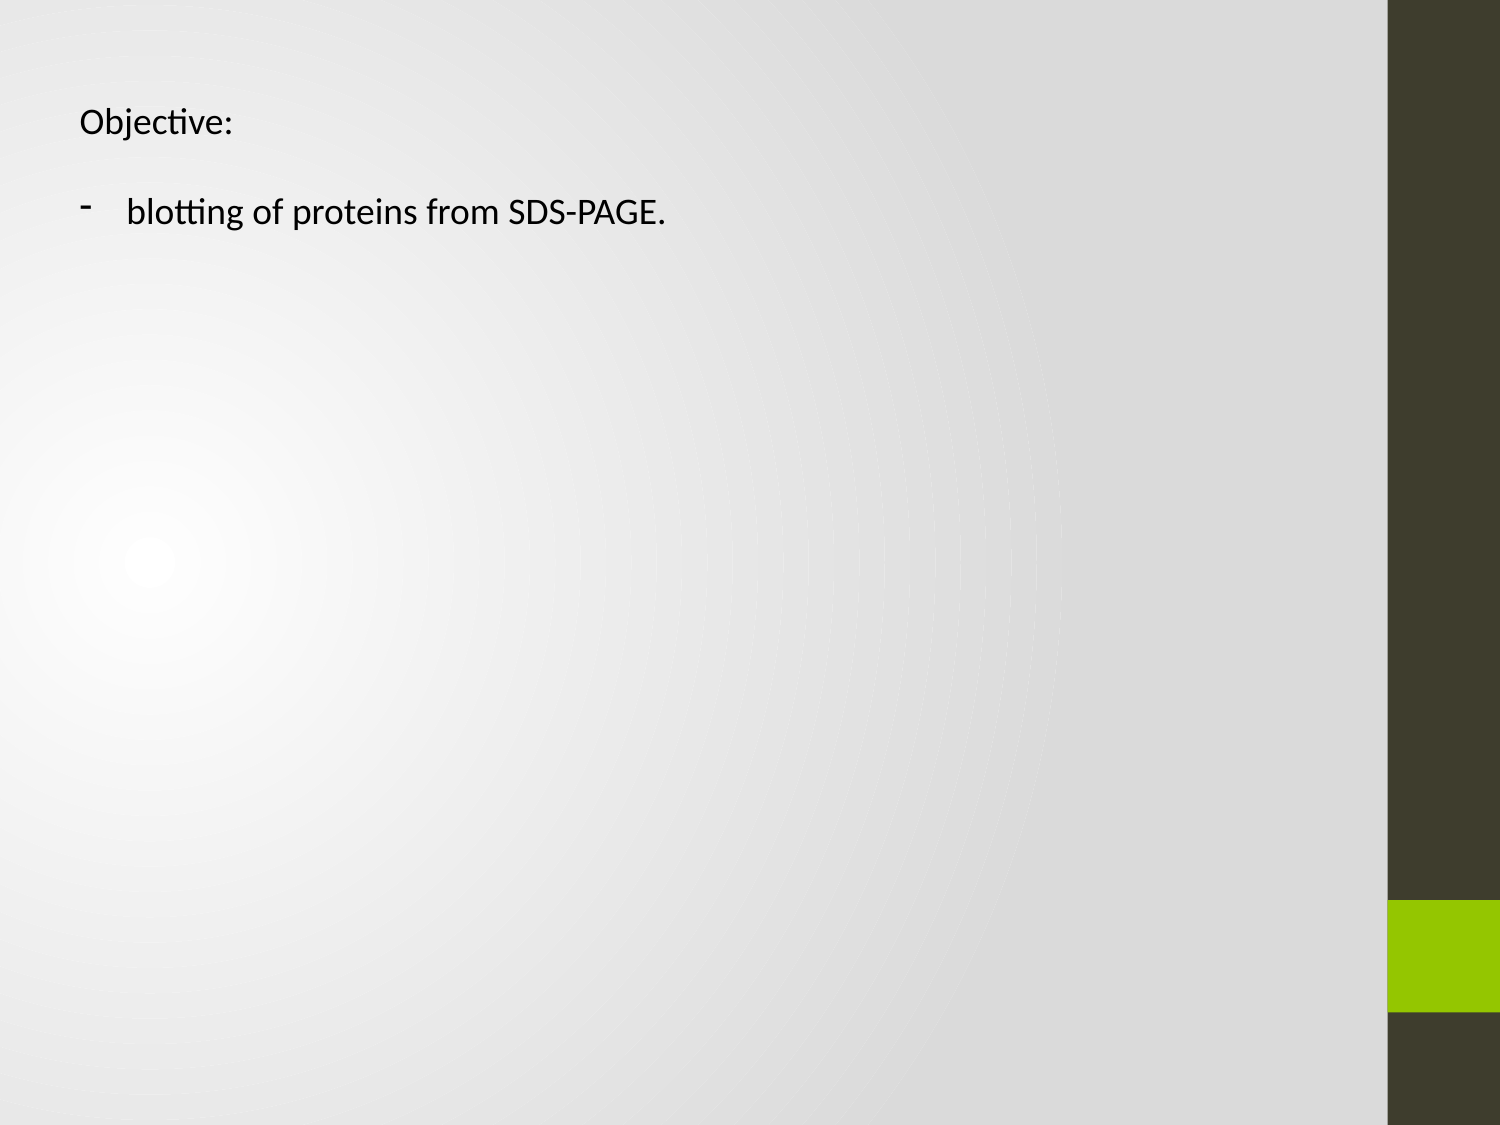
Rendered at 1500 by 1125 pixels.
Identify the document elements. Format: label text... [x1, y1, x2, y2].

text_box Objective: blotting of proteins from SDS-PAGE. [64, 89, 1365, 285]
